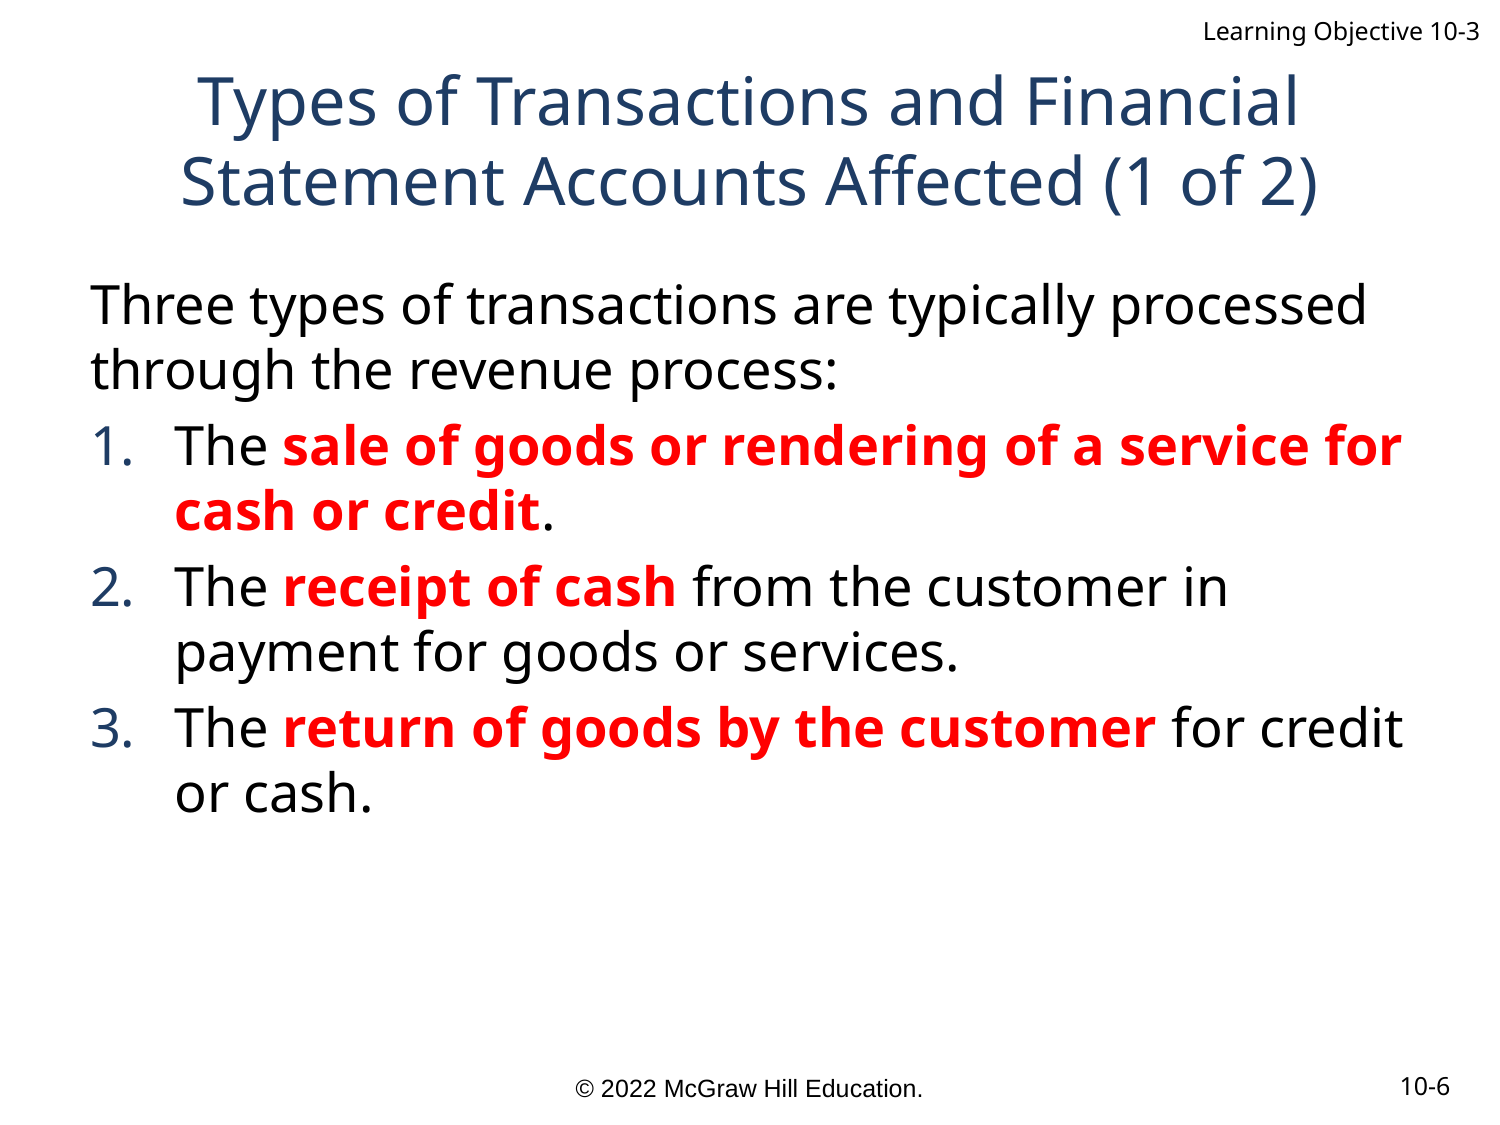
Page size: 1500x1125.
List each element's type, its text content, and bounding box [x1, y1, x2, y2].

list Three types of transactions are typically processed through the revenue process: The sale of goods or rendering of a service for cash or credit. The receipt of cash from the customer in payment for goods or services. The return of goods by the customer for credit or cash. [75, 262, 1425, 1013]
list Learning Objective 10-3 [908, 1, 1496, 60]
title Types of Transactions and Financial Statement Accounts Affected (1 of 2) [75, 45, 1425, 233]
